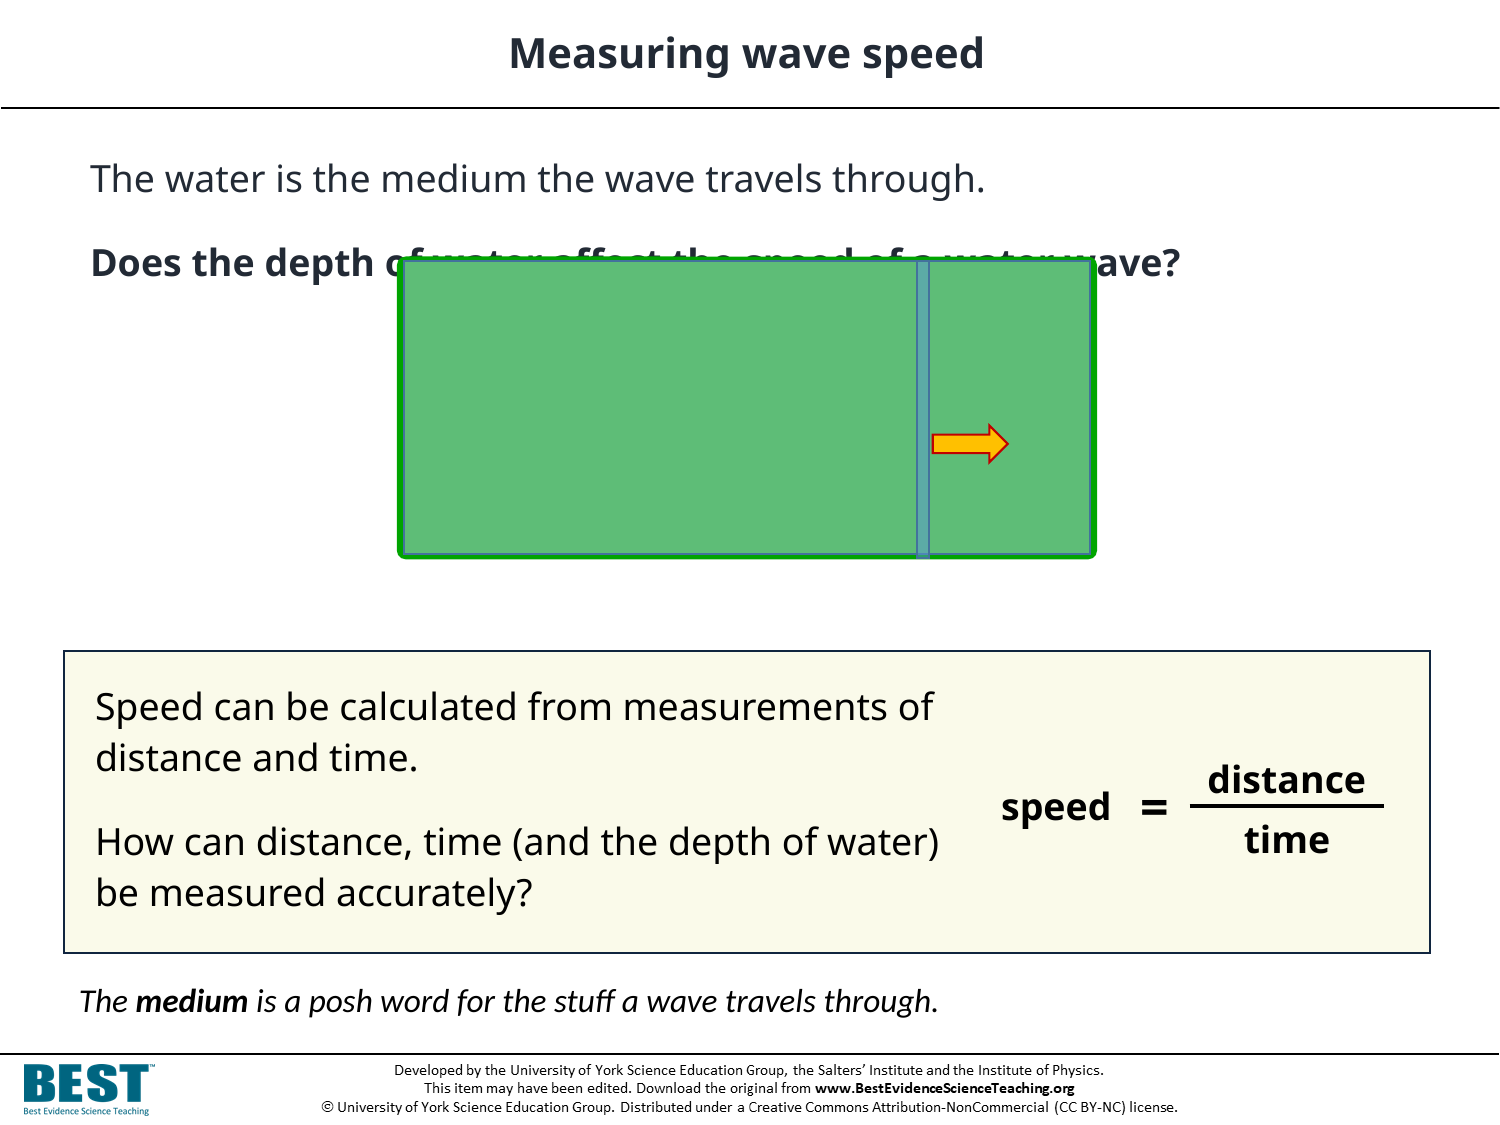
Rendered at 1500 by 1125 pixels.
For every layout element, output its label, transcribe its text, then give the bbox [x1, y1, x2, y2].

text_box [396, 256, 1098, 560]
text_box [64, 650, 1430, 954]
text_box Measuring wave speed [23, 4, 1471, 99]
picture [0, 107, 1500, 1125]
